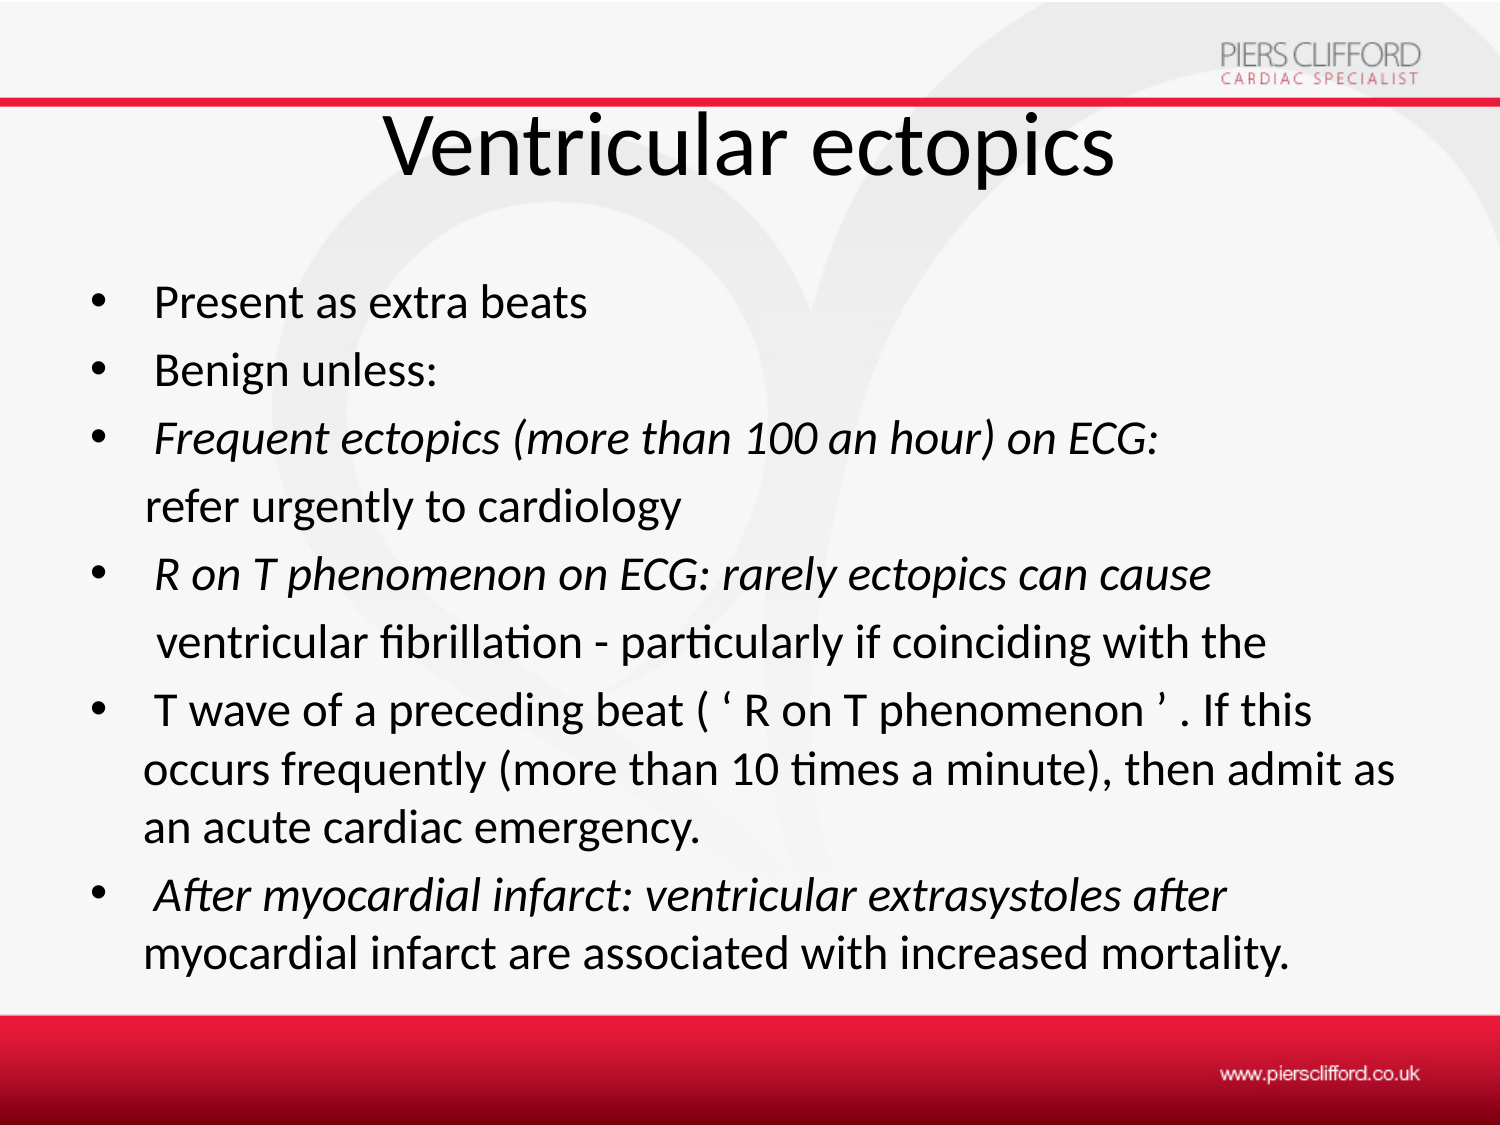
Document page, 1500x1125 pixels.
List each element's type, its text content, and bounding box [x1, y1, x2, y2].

picture [0, 2, 1500, 1125]
title Ventricular ectopics [74, 44, 1426, 233]
list Present as extra beats Benign unless: Frequent ectopics (more than 100 an hour) on ECG: refer urgently to cardiology R on T phenomenon on ECG: rarely ectopics can cause ventricular fibrillation - particularly if coinciding with the T wave of a preceding beat ( ‘ R on T phenomenon ’ . If this occurs frequently (more than 10 times a minute), then admit as an acute cardiac emergency. After myocardial infarct: ventricular extrasystoles after myocardial infarct are associated with increased mortality. [74, 262, 1426, 1006]
